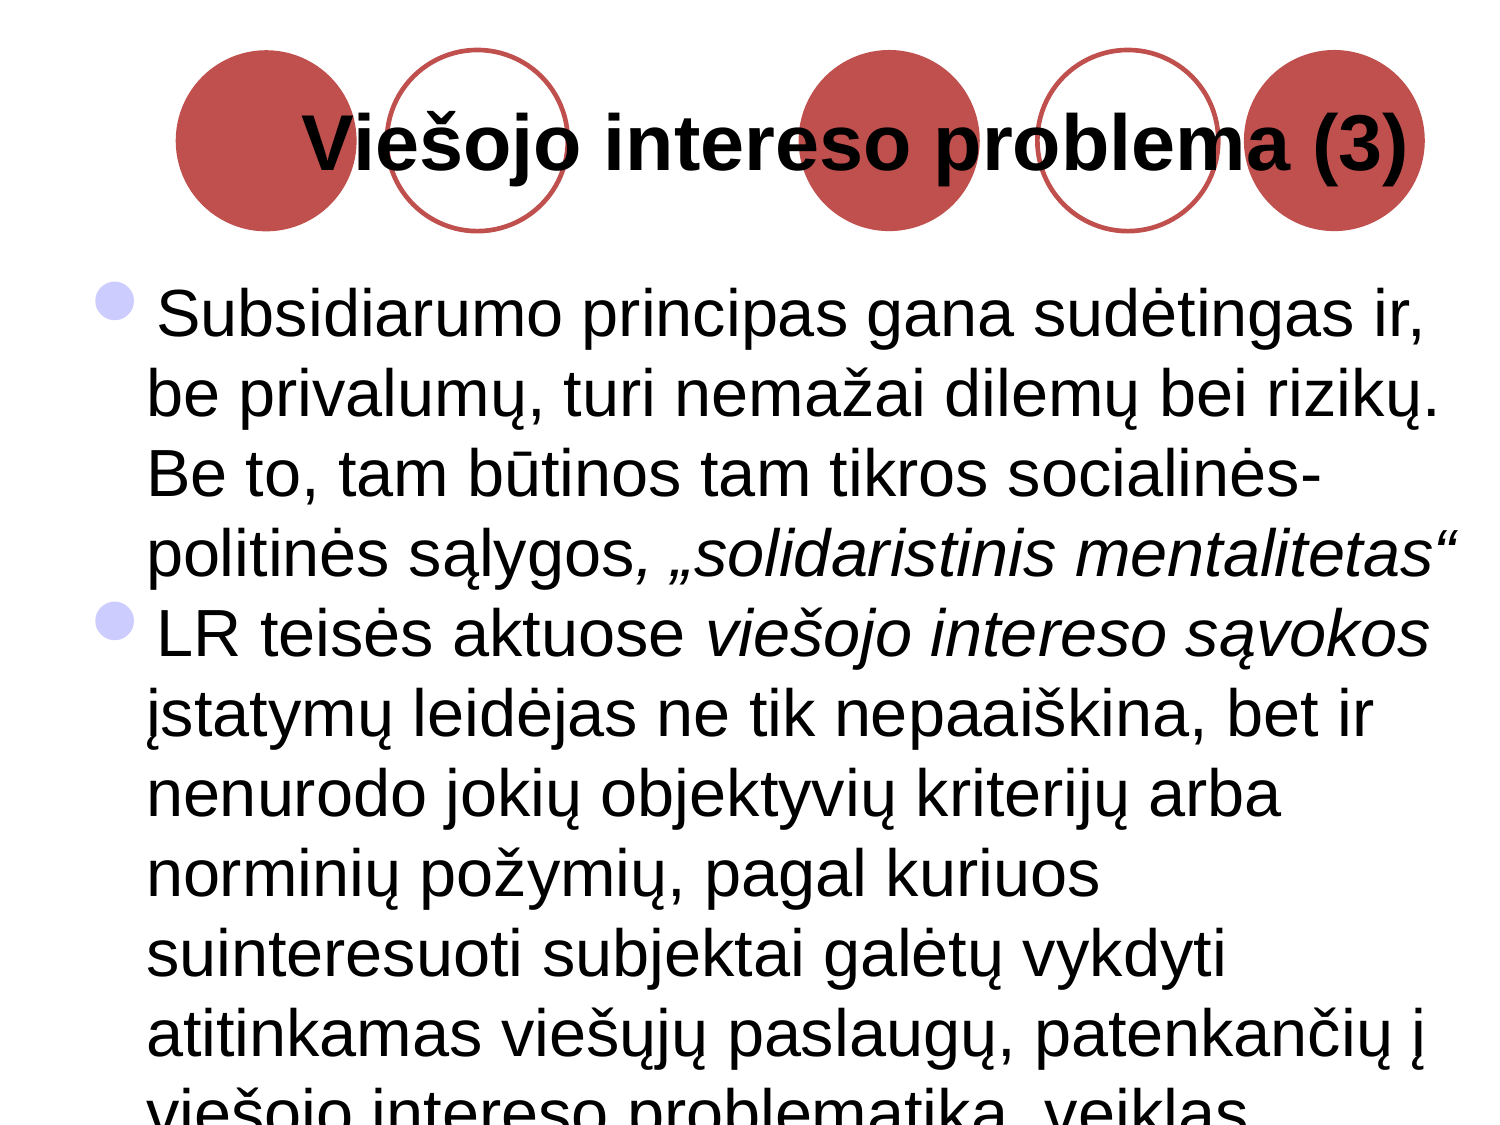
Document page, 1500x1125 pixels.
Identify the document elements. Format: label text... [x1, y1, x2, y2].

text_box Viešojo intereso problema (3) [75, 45, 1425, 233]
text_box Subsidiarumo principas gana sudėtingas ir, be privalumų, turi nemažai dilemų bei rizikų. Be to, tam būtinos tam tikros socialinės-politinės sąlygos, „solidaristinis mentalitetas“ LR teisės aktuose viešojo intereso sąvokos įstatymų leidėjas ne tik nepaaiškina, bet ir nenurodo jokių objektyvių kriterijų arba norminių požymių, pagal kuriuos suinteresuoti subjektai galėtų vykdyti atitinkamas viešųjų paslaugų, patenkančių į viešojo intereso problematiką, veiklas [74, 262, 1475, 1005]
